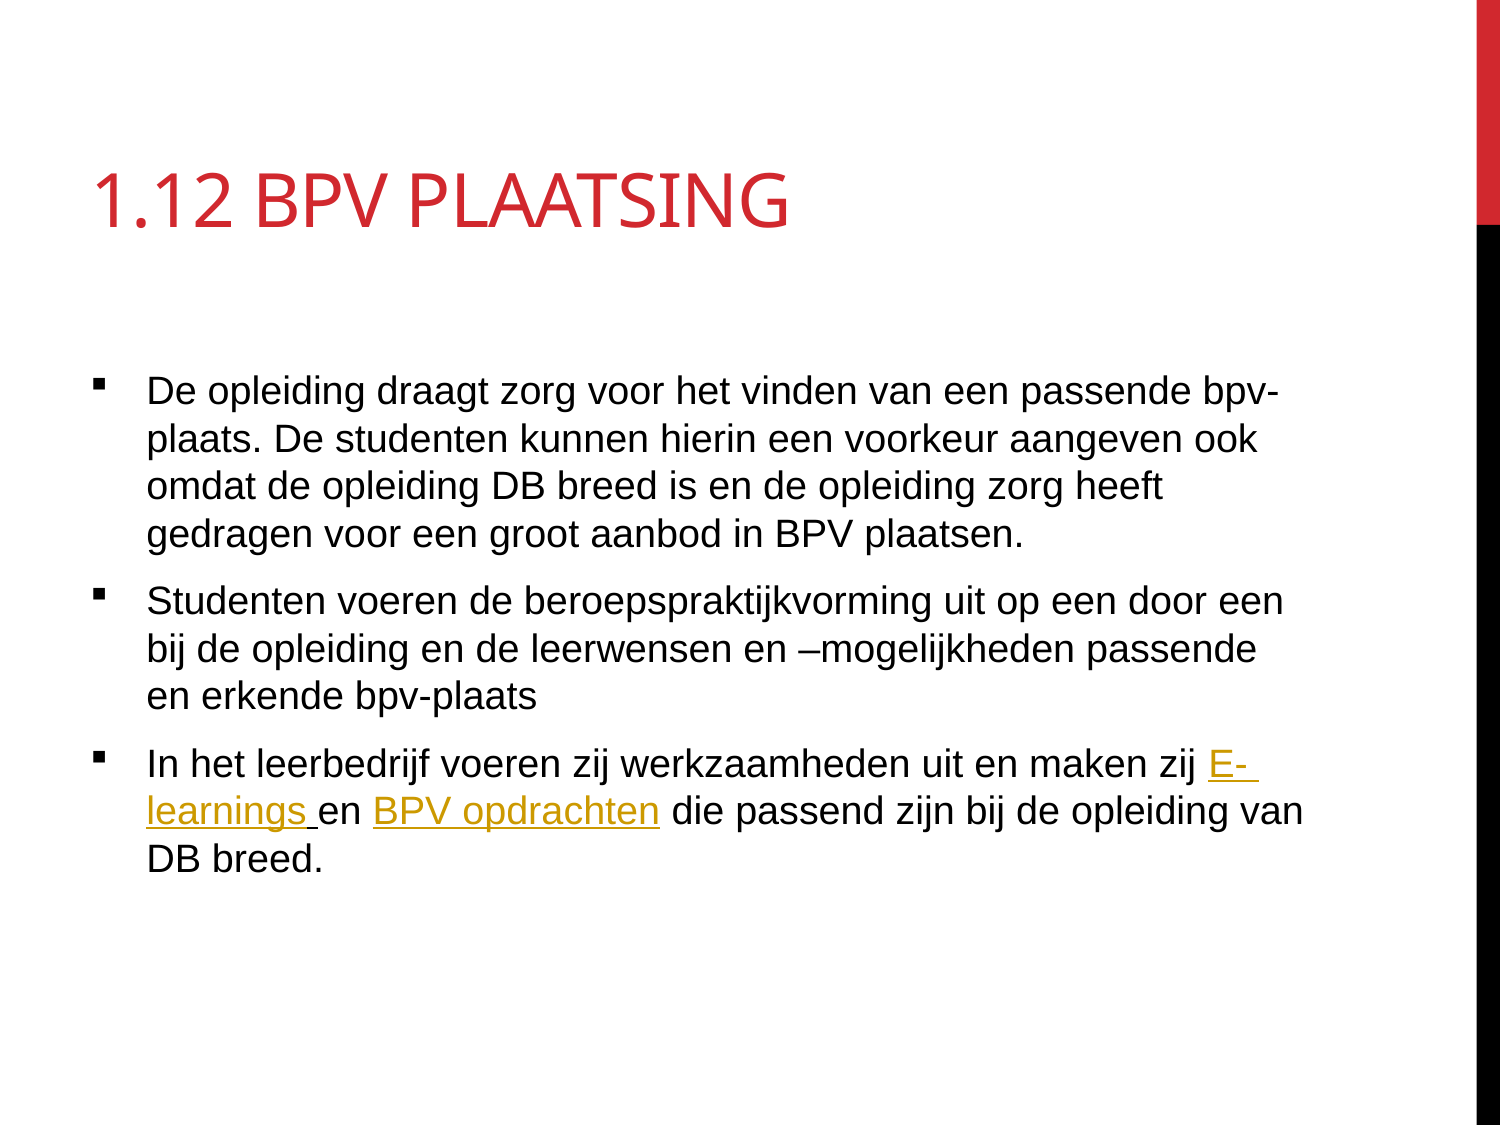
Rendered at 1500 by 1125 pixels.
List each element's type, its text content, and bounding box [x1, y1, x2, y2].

list De opleiding draagt zorg voor het vinden van een passende bpv-plaats. De studenten kunnen hierin een voorkeur aangeven ook omdat de opleiding DB breed is en de opleiding zorg heeft gedragen voor een groot aanbod in BPV plaatsen. Studenten voeren de beroepspraktijkvorming uit op een door een bij de opleiding en de leerwensen en –mogelijkheden passende en erkende bpv-plaats In het leerbedrijf voeren zij werkzaamheden uit en maken zij E- learnings en BPV opdrachten die passend zijn bij de opleiding van DB breed. [75, 287, 1325, 1005]
title 1.12 BPV plaatsing [75, 25, 1025, 250]
